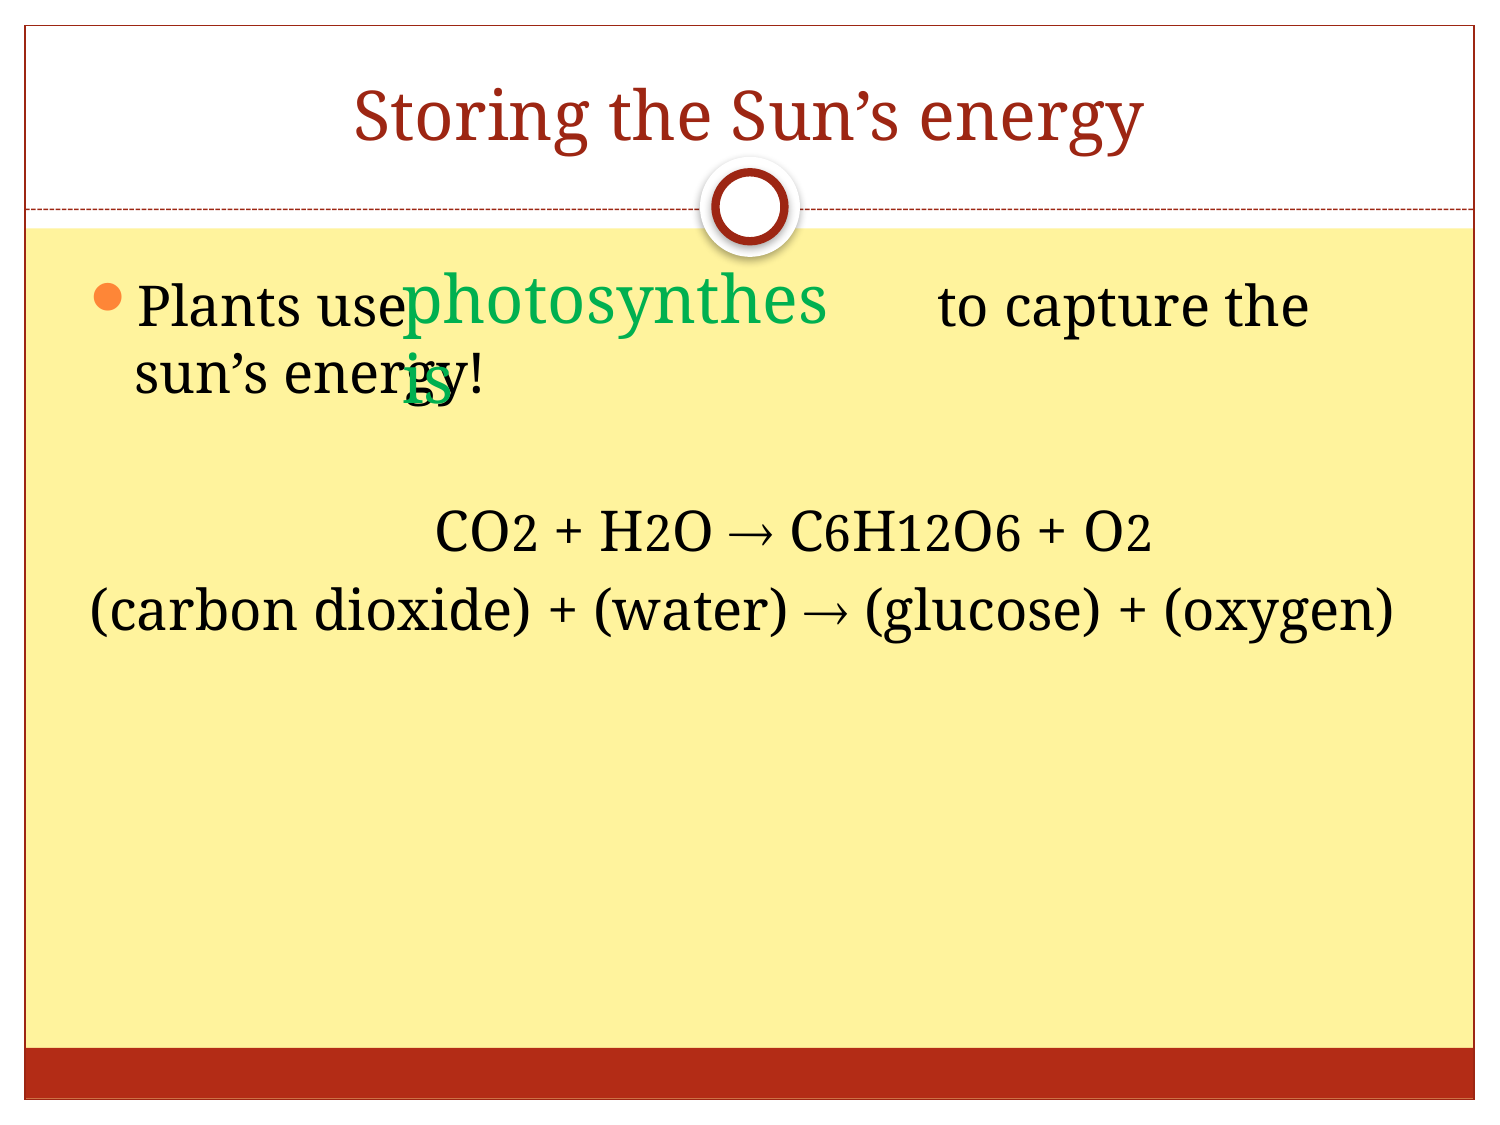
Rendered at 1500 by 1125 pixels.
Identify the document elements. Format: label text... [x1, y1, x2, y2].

list Plants use to capture the sun’s energy! CO2 + H2O  C6H12O6 + O2 (carbon dioxide) + (water)  (glucose) + (oxygen) [75, 262, 1450, 1005]
title Storing the Sun’s energy [49, 37, 1450, 162]
text_box photosynthesis [387, 249, 863, 425]
